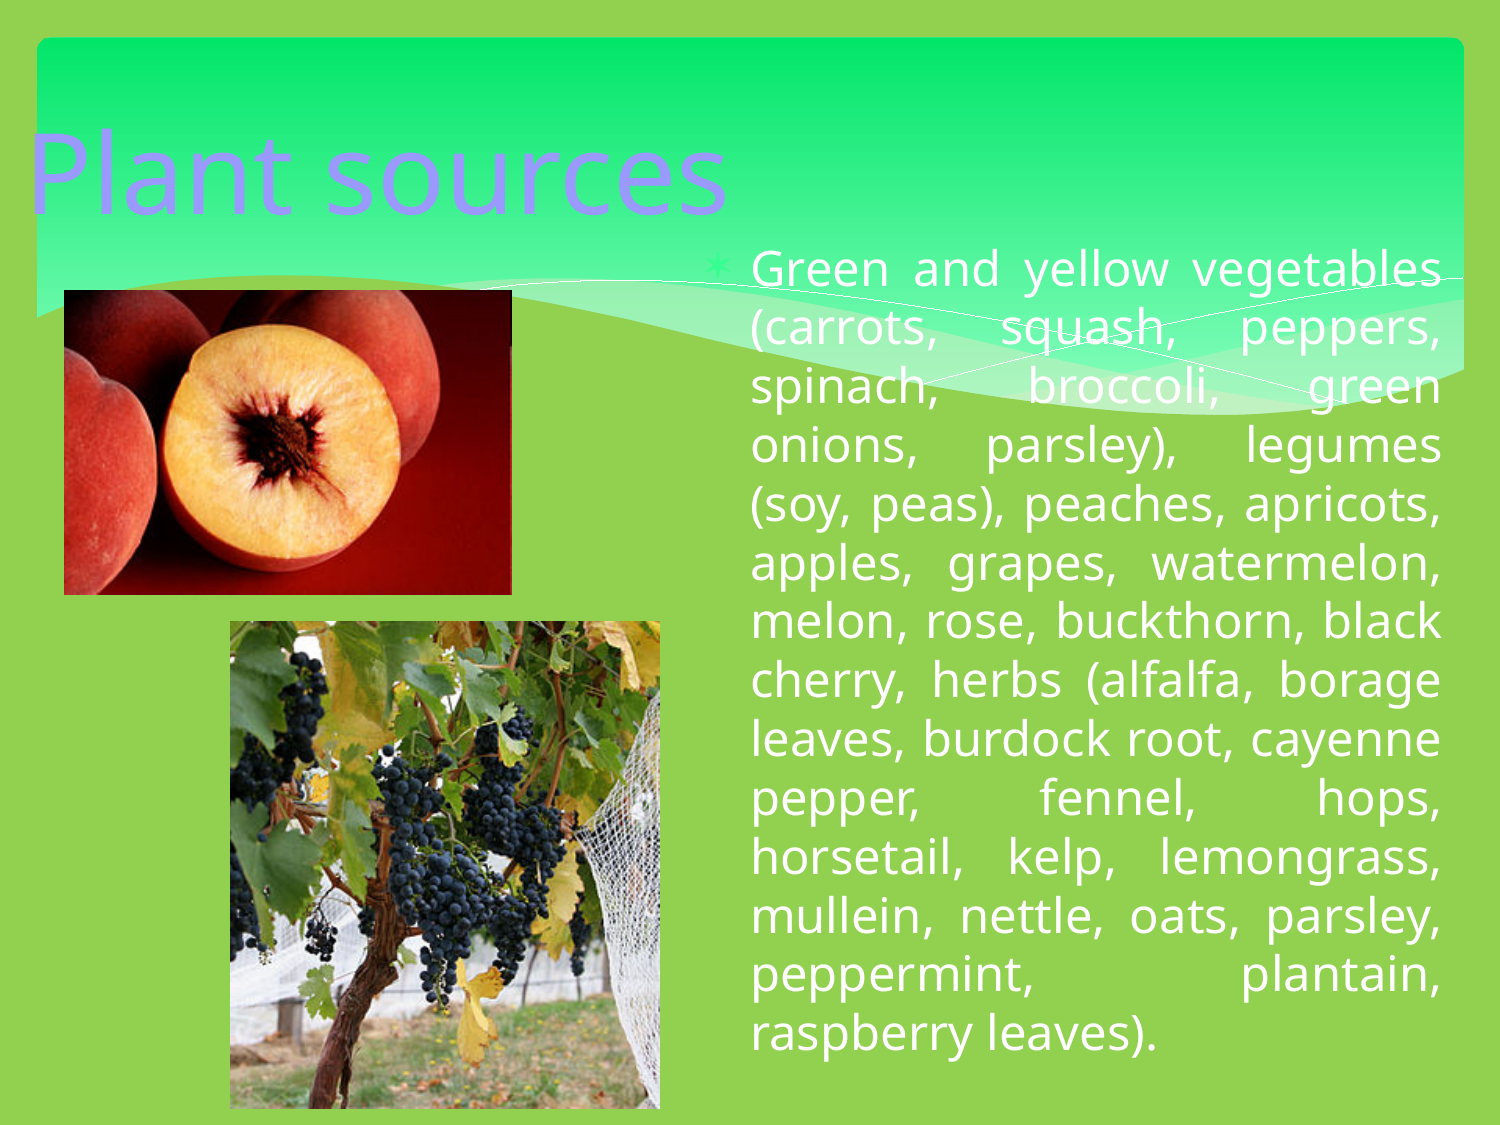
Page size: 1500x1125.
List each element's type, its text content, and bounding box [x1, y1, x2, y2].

picture [229, 621, 661, 1110]
list Green and yellow vegetables (carrots, squash, peppers, spinach, broccoli, green onions, parsley), legumes (soy, peas), peaches, apricots, apples, grapes, watermelon, melon, rose, buckthorn, black cherry, herbs (alfalfa, borage leaves, burdock root, cayenne pepper, fennel, hops, horsetail, kelp, lemongrass, mullein, nettle, oats, parsley, peppermint, plantain, raspberry leaves). [690, 229, 1459, 1109]
title Plant sources [0, 66, 809, 272]
picture [64, 290, 513, 595]
